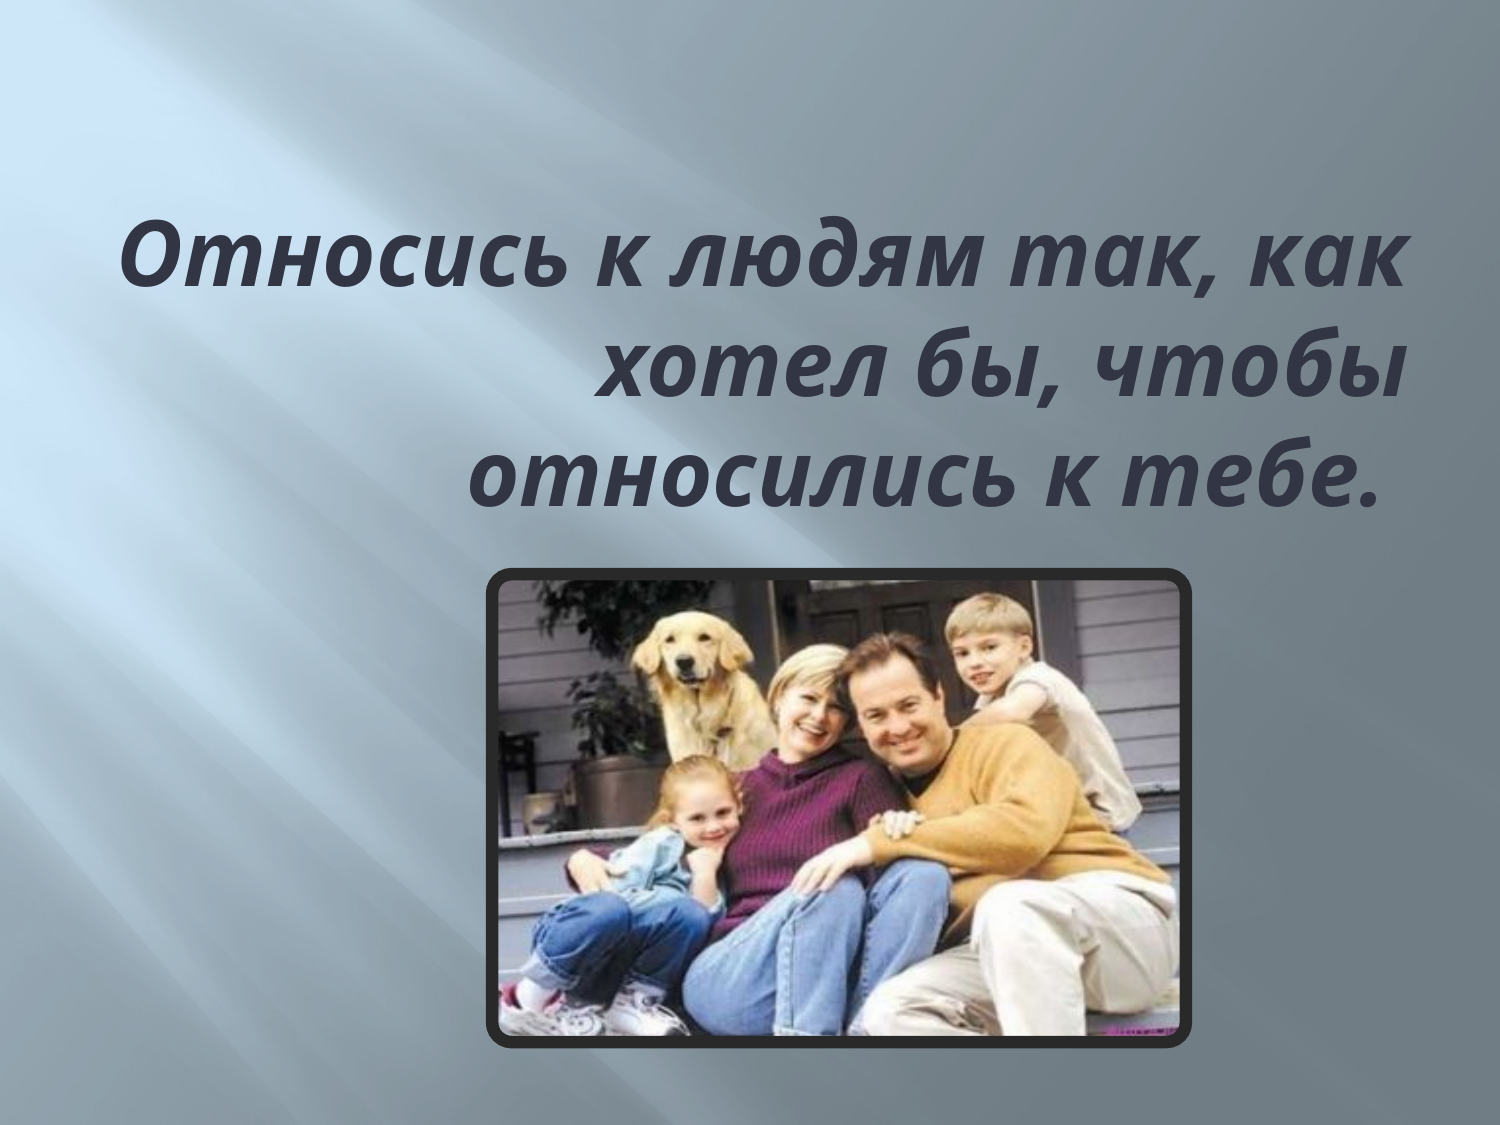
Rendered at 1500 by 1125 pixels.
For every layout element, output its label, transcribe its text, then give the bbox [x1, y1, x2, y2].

list Относись к людям так, как хотел бы, чтобы относились к тебе. [75, 187, 1425, 481]
picture [491, 573, 1187, 1043]
